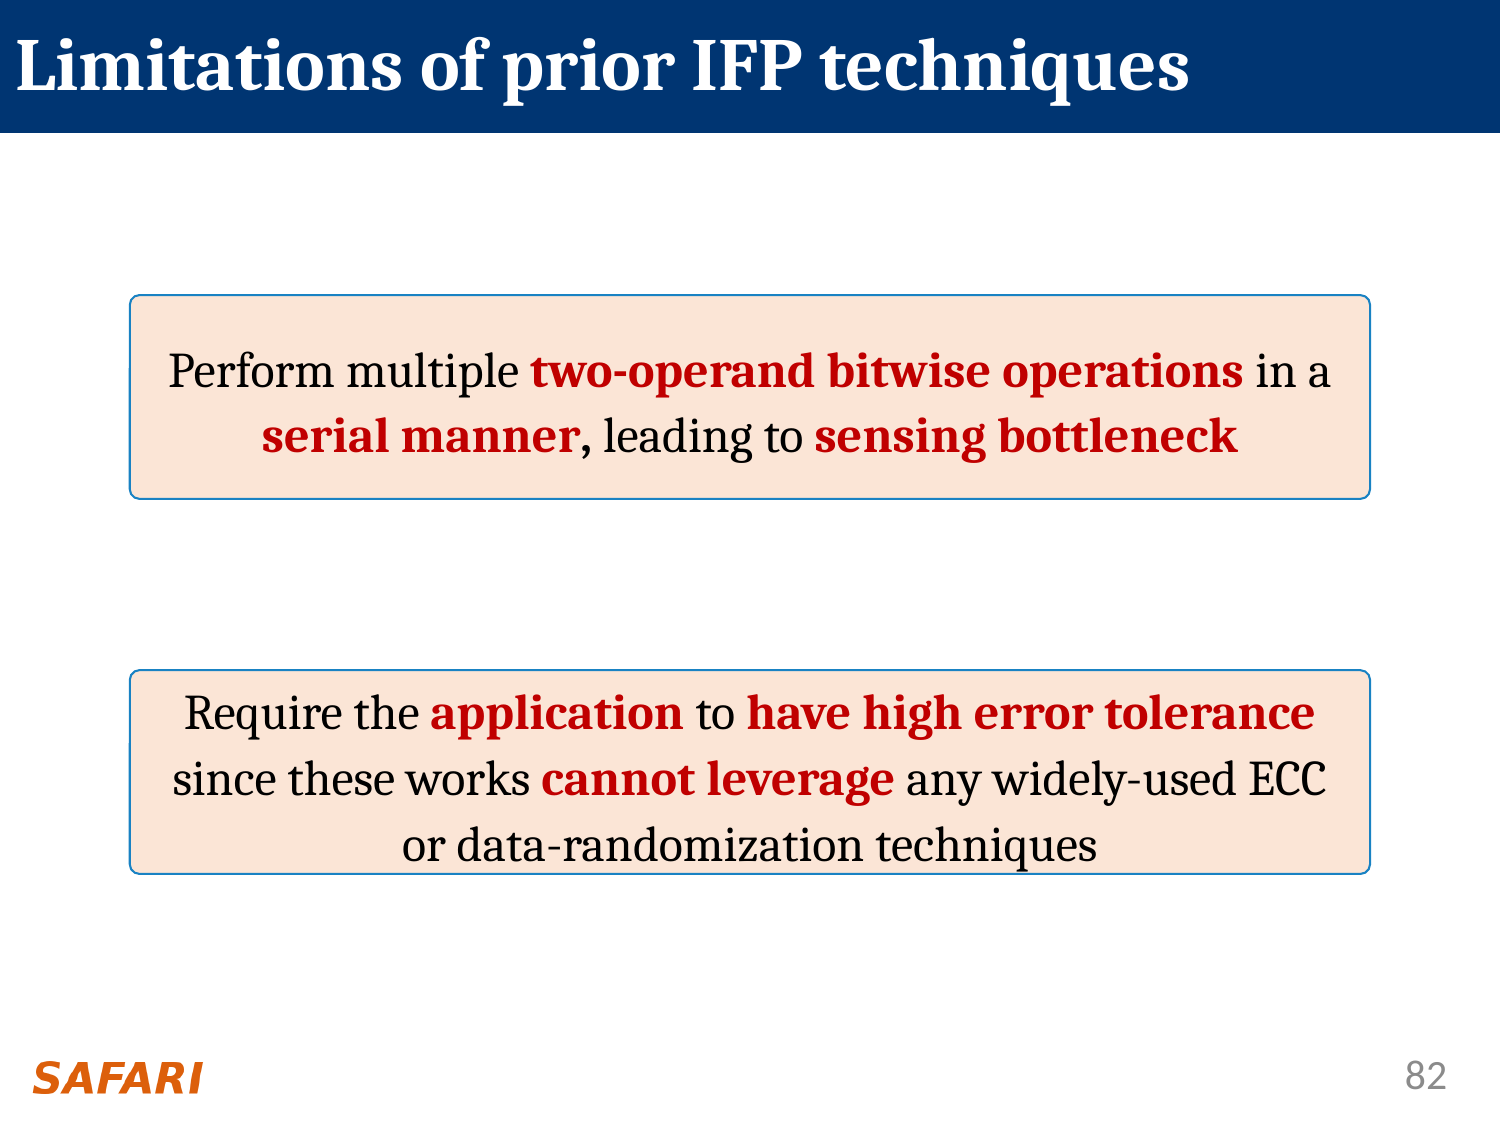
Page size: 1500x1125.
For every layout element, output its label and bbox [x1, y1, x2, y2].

title [0, 0, 1500, 133]
picture [31, 1052, 209, 1104]
text_box [129, 295, 1371, 499]
list [24, 159, 1476, 1043]
text_box [129, 670, 1371, 874]
slide_number [1140, 1068, 1477, 1125]
